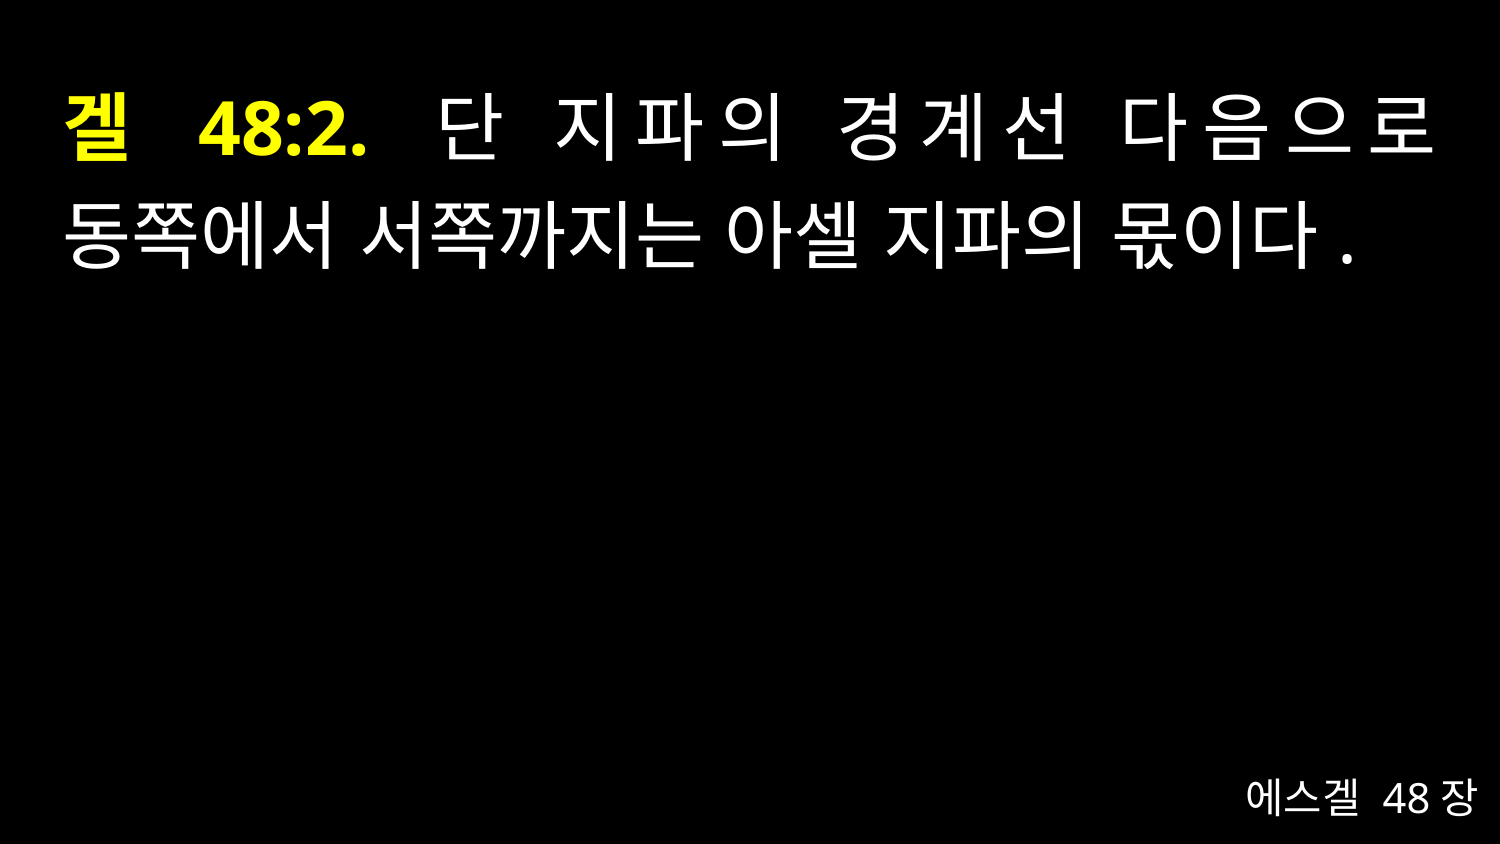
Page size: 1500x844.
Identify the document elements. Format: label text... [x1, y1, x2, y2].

title 겔 48:2. 단 지파의 경계선 다음으로 동쪽에서 서쪽까지는 아셀 지파의 몫이다. [0, 0, 1500, 844]
subtitle 에스겔 48장 [916, 770, 1500, 844]
